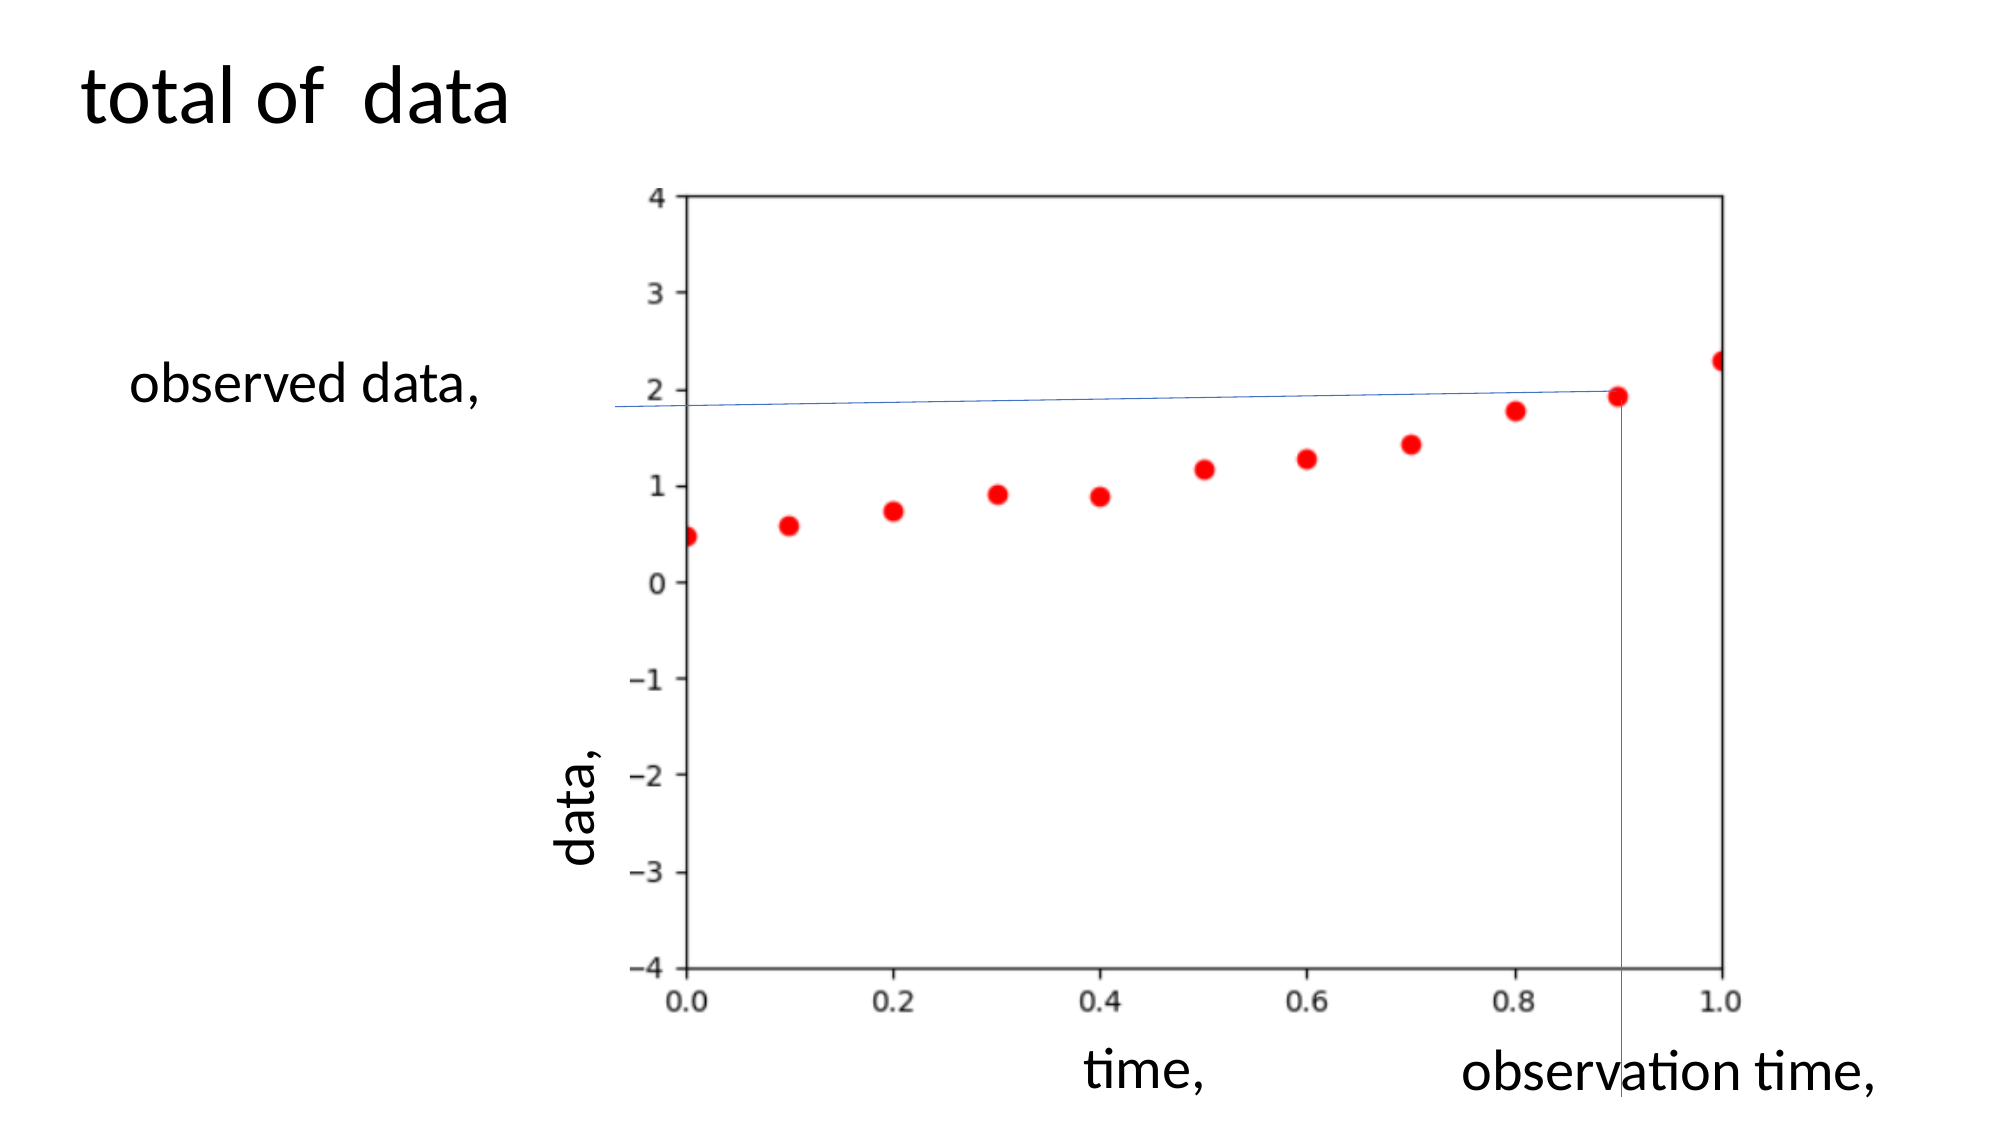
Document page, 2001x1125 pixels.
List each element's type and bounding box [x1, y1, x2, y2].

picture [629, 188, 1770, 1025]
text_box [615, 390, 1617, 407]
